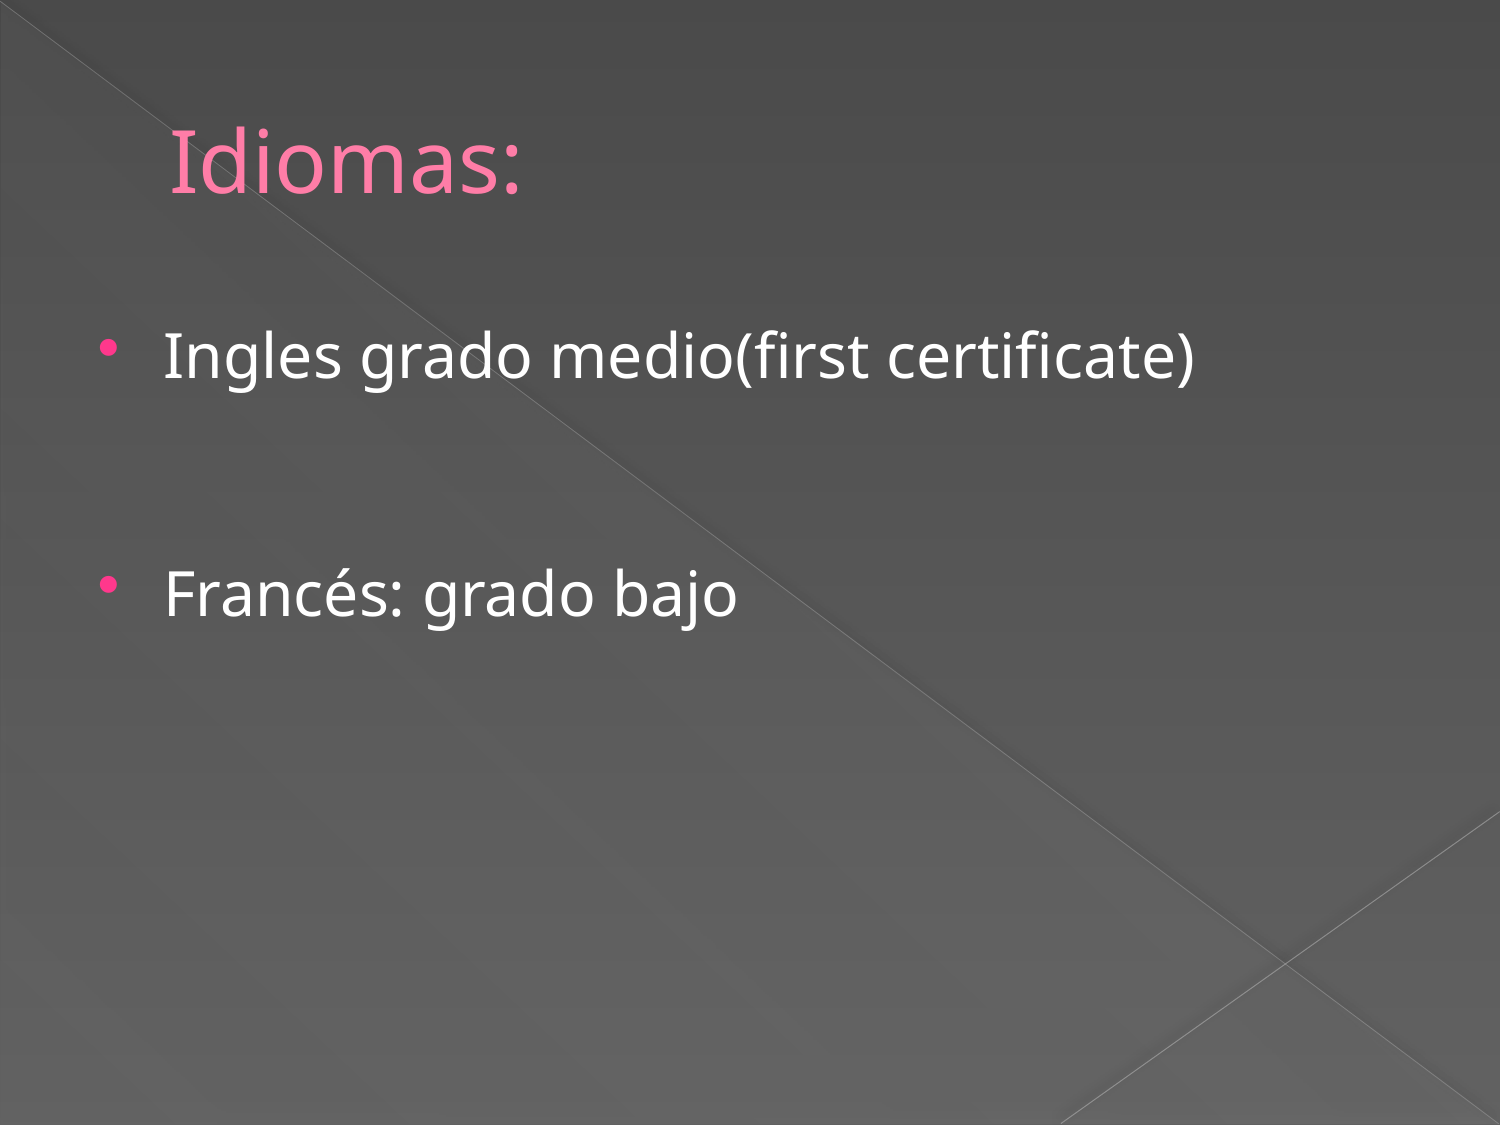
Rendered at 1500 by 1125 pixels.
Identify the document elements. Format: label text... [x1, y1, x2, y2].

list Ingles grado medio(first certificate) Francés: grado bajo [75, 308, 1425, 1059]
title Idiomas: [75, 43, 1425, 274]
